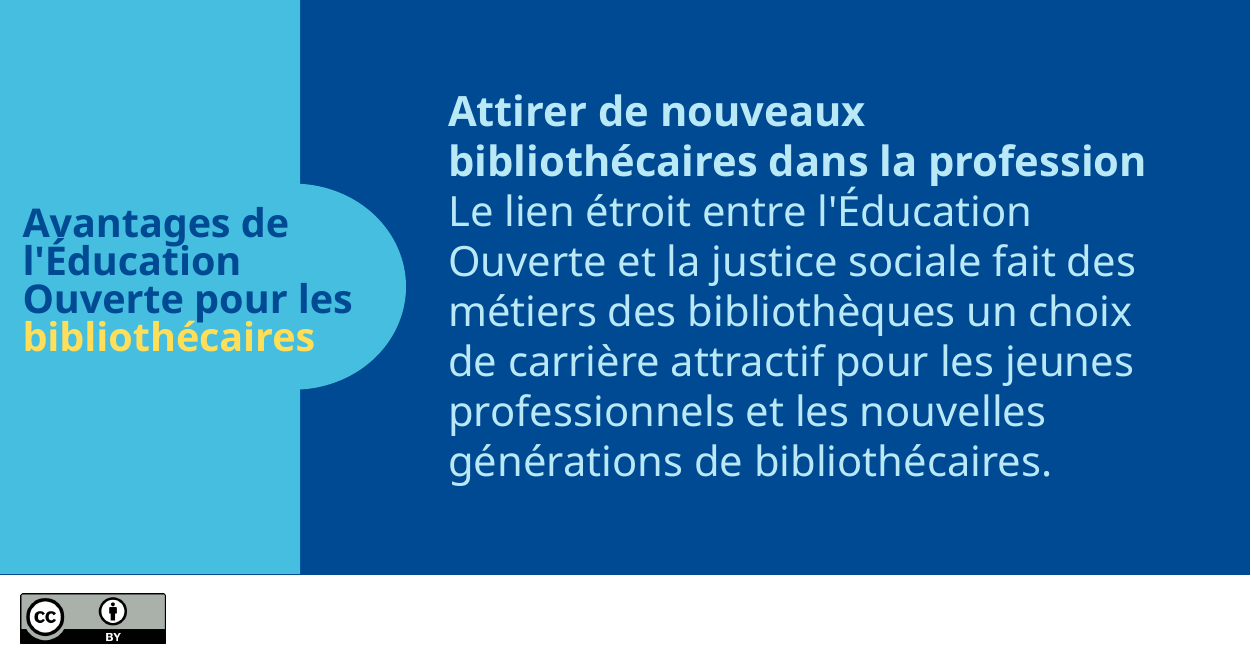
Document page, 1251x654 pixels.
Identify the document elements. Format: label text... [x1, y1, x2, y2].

text_box [381, 221, 407, 352]
text_box [242, 183, 345, 195]
text_box [0, 0, 301, 574]
text_box [0, 582, 1250, 654]
text_box [231, 372, 357, 390]
picture [20, 592, 166, 645]
text_box Attirer de nouveaux bibliothécaires dans la profession Le lien étroit entre l'Éducation Ouverte et la justice sociale fait des métiers des bibliothèques un choix de carrière attractif pour les jeunes professionnels et les nouvelles générations de bibliothécaires. [435, 72, 1198, 497]
text_box Avantages de l'Éducation Ouverte pour les bibliothécaires [10, 195, 381, 372]
